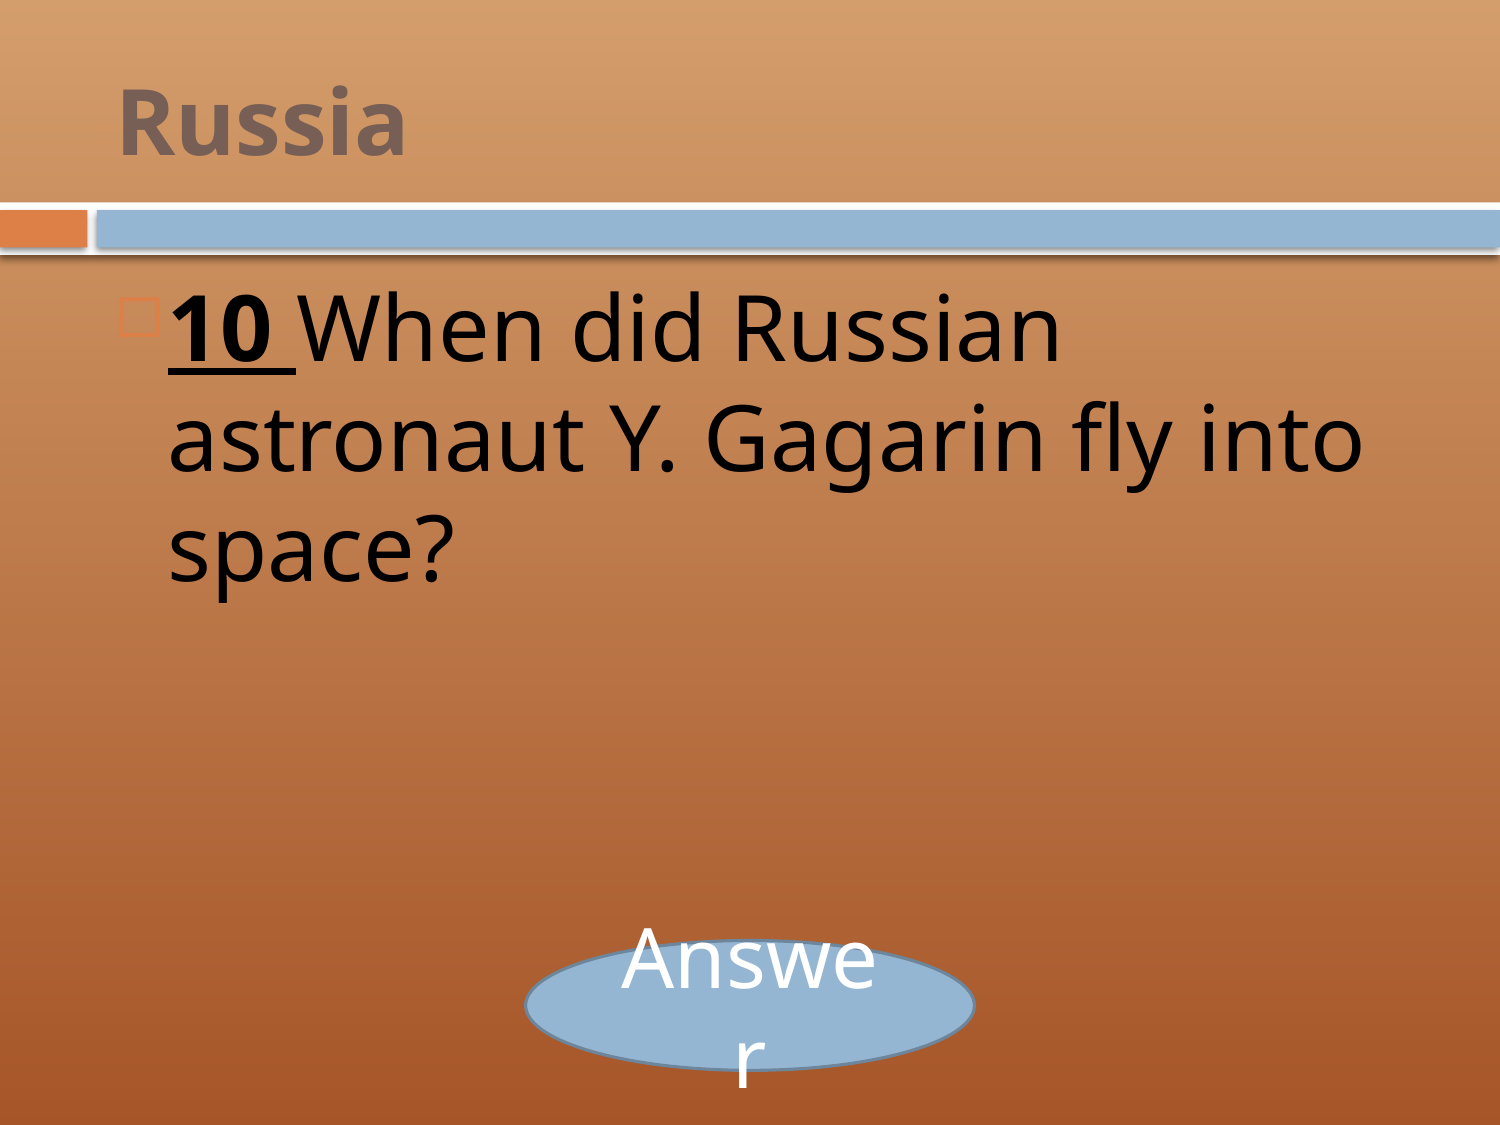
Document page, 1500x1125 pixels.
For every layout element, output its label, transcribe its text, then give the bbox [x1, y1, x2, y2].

text_box Answer [524, 938, 977, 1072]
title Russia [100, 37, 1438, 200]
list 10 When did Russian astronaut Y. Gagarin fly into space? [100, 262, 1438, 1000]
